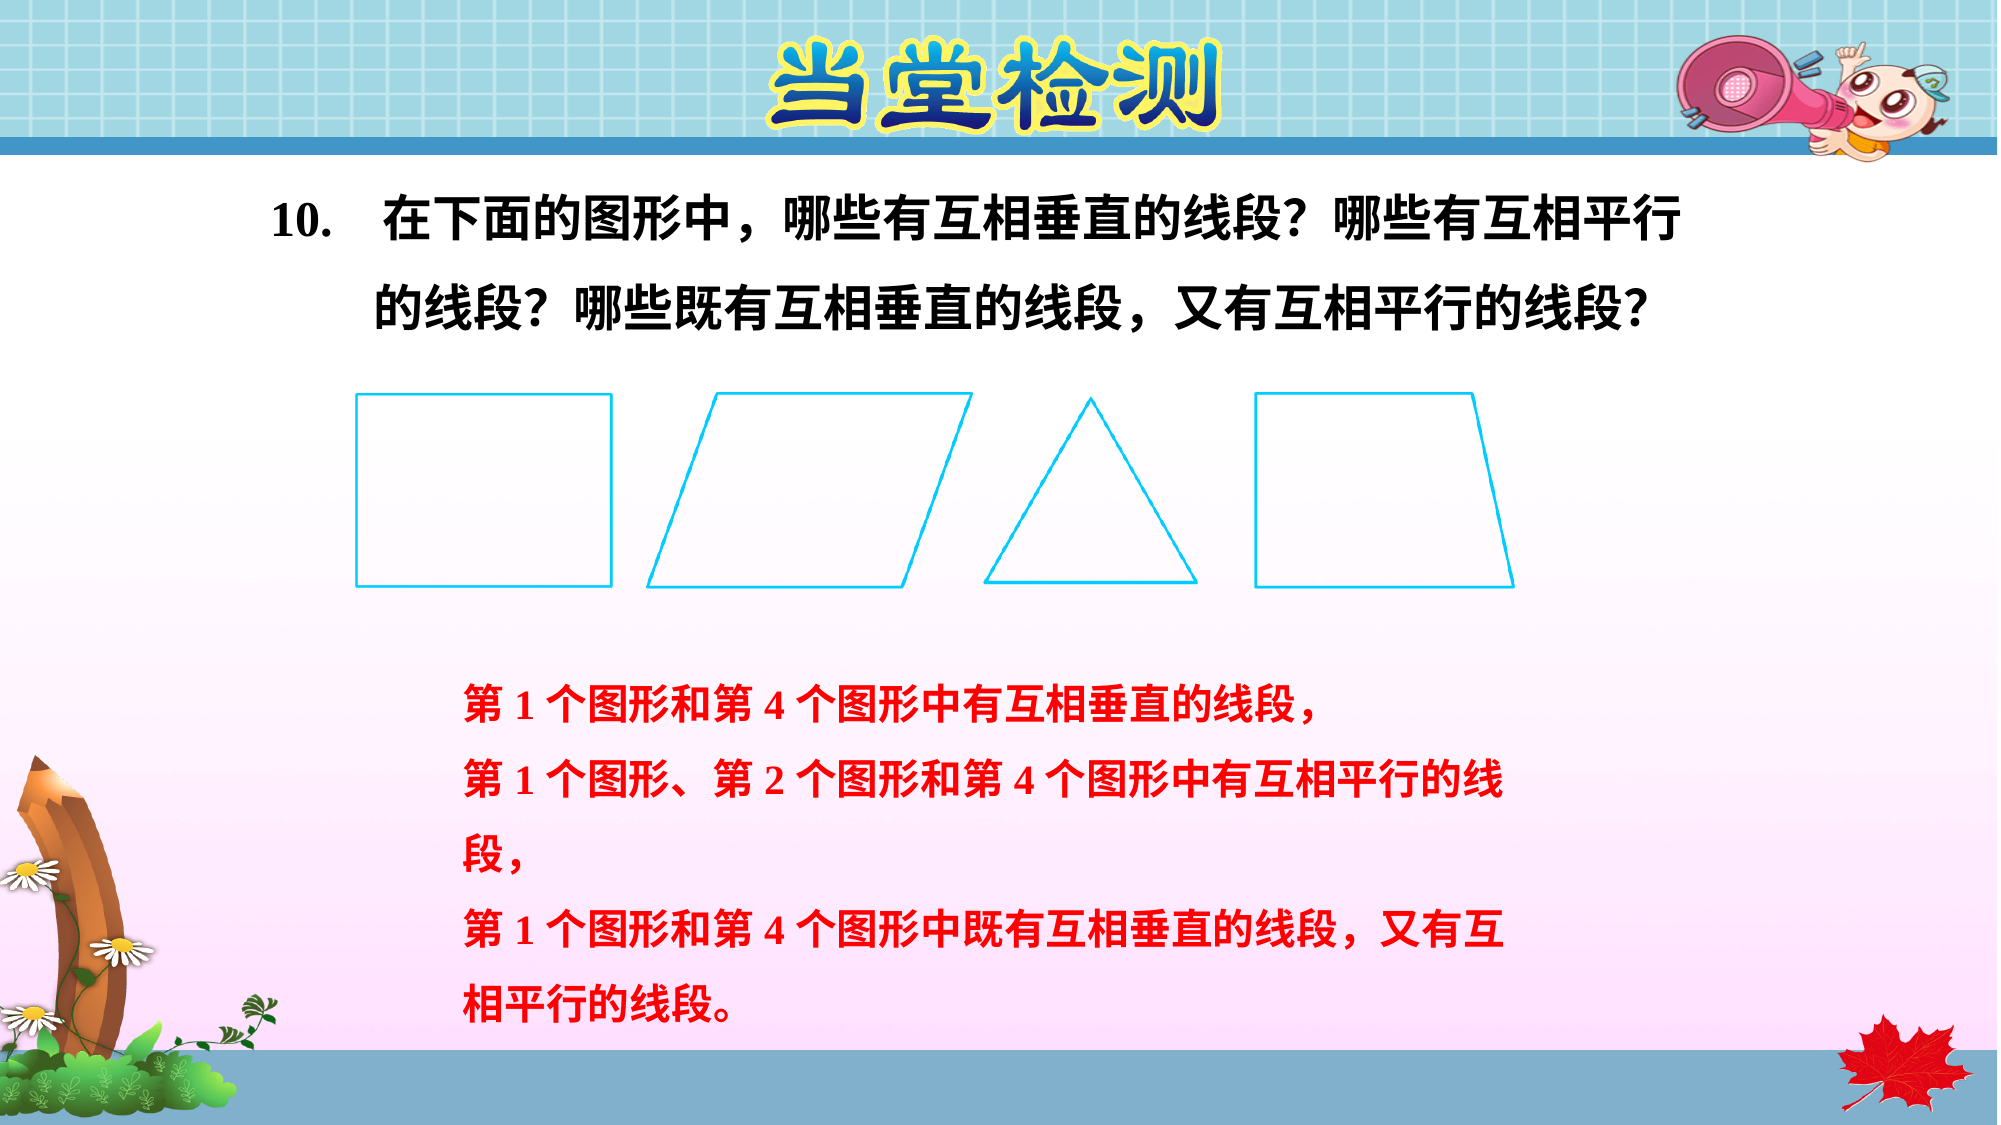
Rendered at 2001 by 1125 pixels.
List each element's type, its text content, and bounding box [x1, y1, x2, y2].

picture [0, 0, 1998, 1125]
text_box 10. 在下面的图形中，哪些有互相垂直的线段？哪些有互相平行的线段？哪些既有互相垂直的线段，又有互相平行的线段？ [255, 148, 1709, 344]
text_box 第1个图形和第4个图形中有互相垂直的线段， 第1个图形、第2个图形和第4个图形中有互相平行的线段， 第1个图形和第4个图形中既有互相垂直的线段，又有互相平行的线段。 [447, 645, 1544, 1035]
